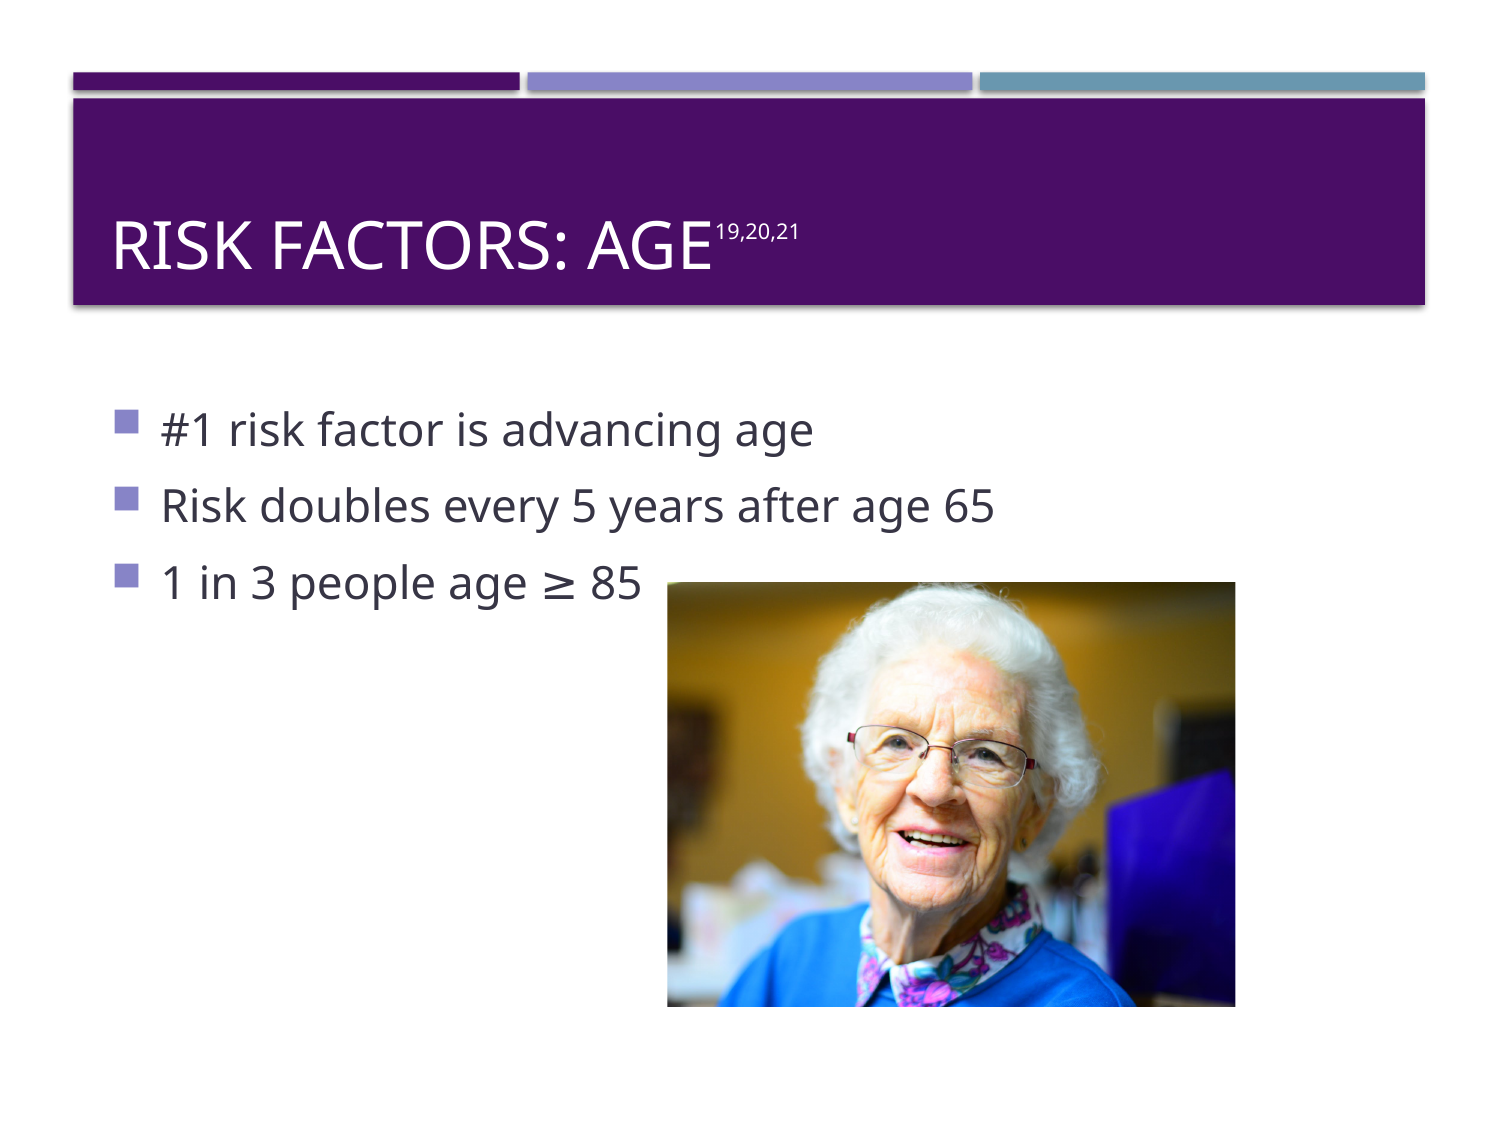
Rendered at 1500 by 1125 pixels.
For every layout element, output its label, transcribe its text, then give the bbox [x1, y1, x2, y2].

title Risk Factors: Age19,20,21 [95, 112, 1406, 291]
picture [666, 582, 1236, 1008]
list #1 risk factor is advancing age Risk doubles every 5 years after age 65 1 in 3 people age ≥ 85 [95, 365, 1406, 962]
